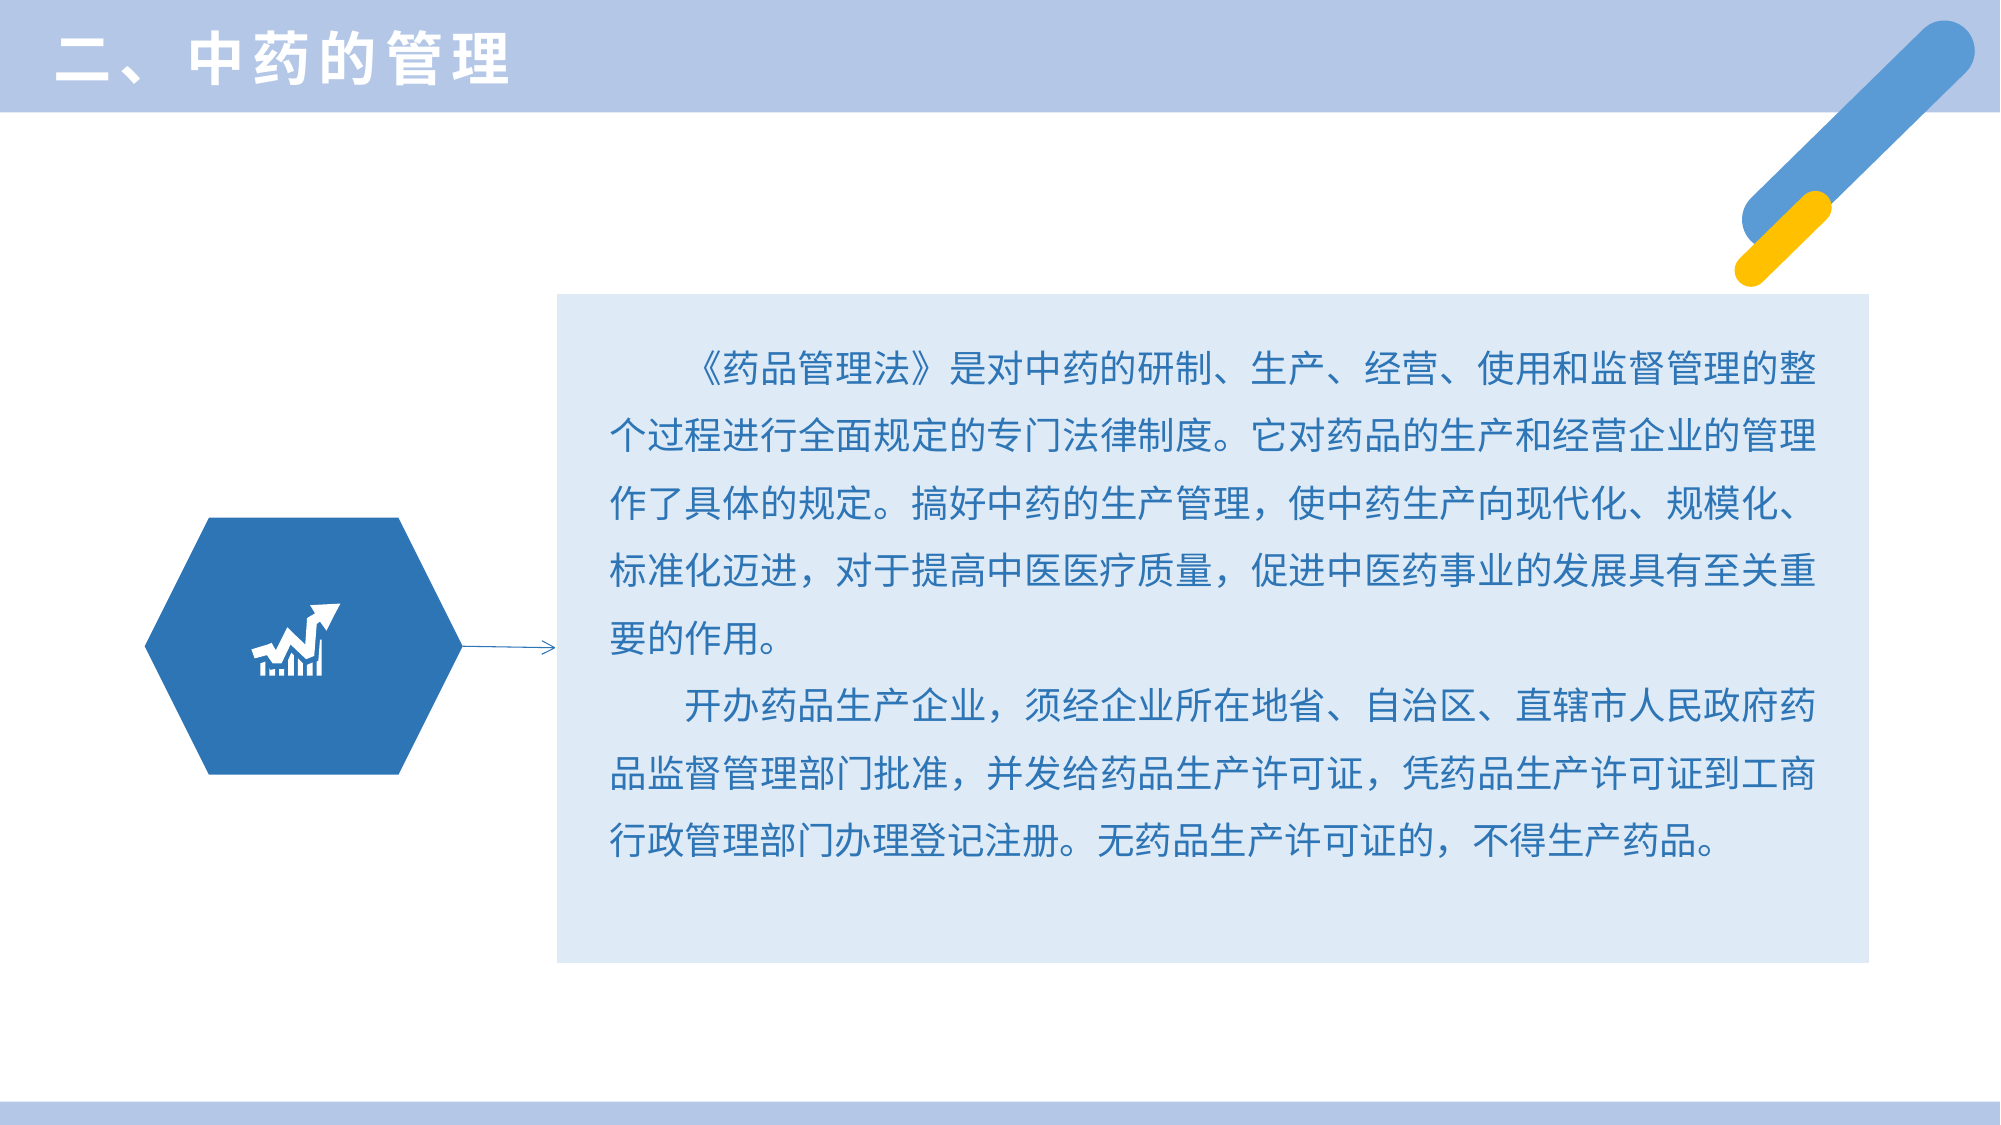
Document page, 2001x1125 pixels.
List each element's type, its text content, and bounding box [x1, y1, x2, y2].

text_box [316, 639, 322, 676]
text_box [288, 652, 294, 676]
text_box 《药品管理法》是对中药的研制、生产、经营、使用和监督管理的整个过程进行全面规定的专门法律制度。它对药品的生产和经营企业的管理作了具体的规定。搞好中药的生产管理，使中药生产向现代化、规模化、标准化迈进，对于提高中医医疗质量，促进中医药事业的发展具有至关重要的作用。 开办药品生产企业，须经企业所在地省、自治区、直辖市人民政府药品监督管理部门批准，并发给药品生产许可证，凭药品生产许可证到工商行政管理部门办理登记注册。无药品生产许可证的，不得生产药品。 [594, 314, 1832, 870]
text_box [297, 658, 303, 676]
text_box [306, 662, 313, 676]
text_box [260, 661, 266, 676]
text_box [1678, 116, 2000, 185]
text_box [269, 668, 276, 676]
text_box [143, 516, 464, 776]
text_box [279, 668, 285, 676]
text_box 二、中药的管理 [41, 16, 522, 98]
text_box [555, 292, 1872, 965]
text_box [251, 603, 341, 664]
